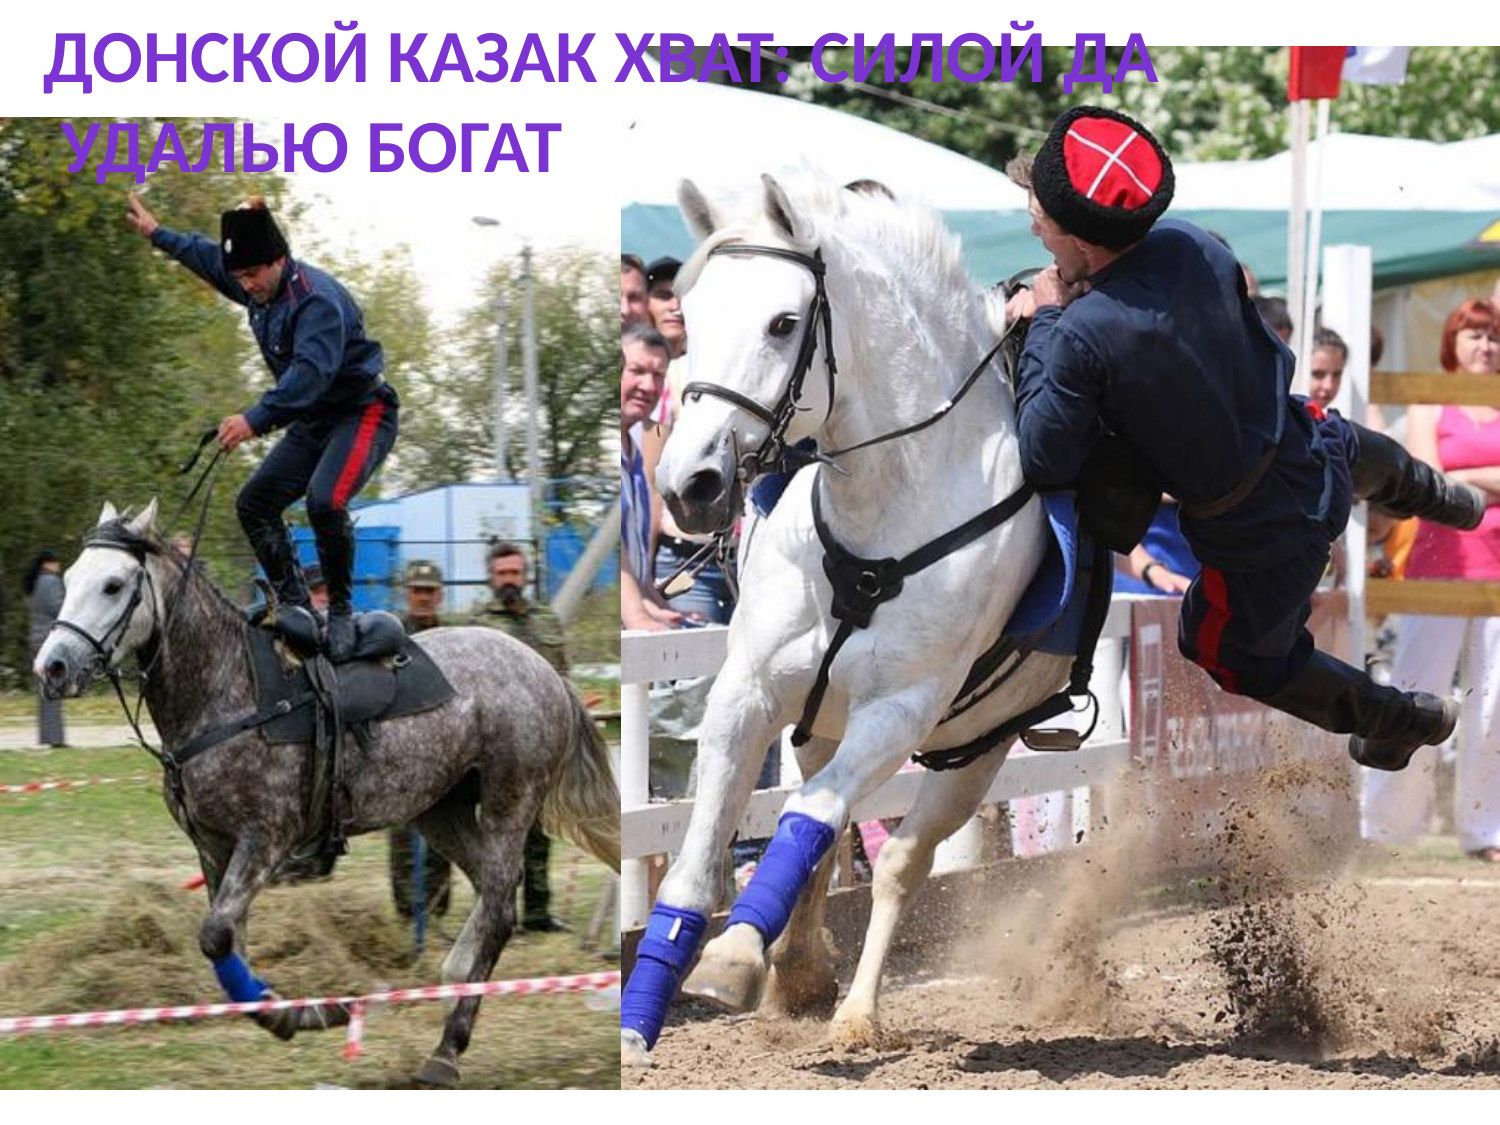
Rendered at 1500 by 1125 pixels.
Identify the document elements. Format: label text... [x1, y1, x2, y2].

text_box Донской казак хват: силой да удалью богат [28, 0, 1175, 115]
picture [0, 46, 1500, 1091]
